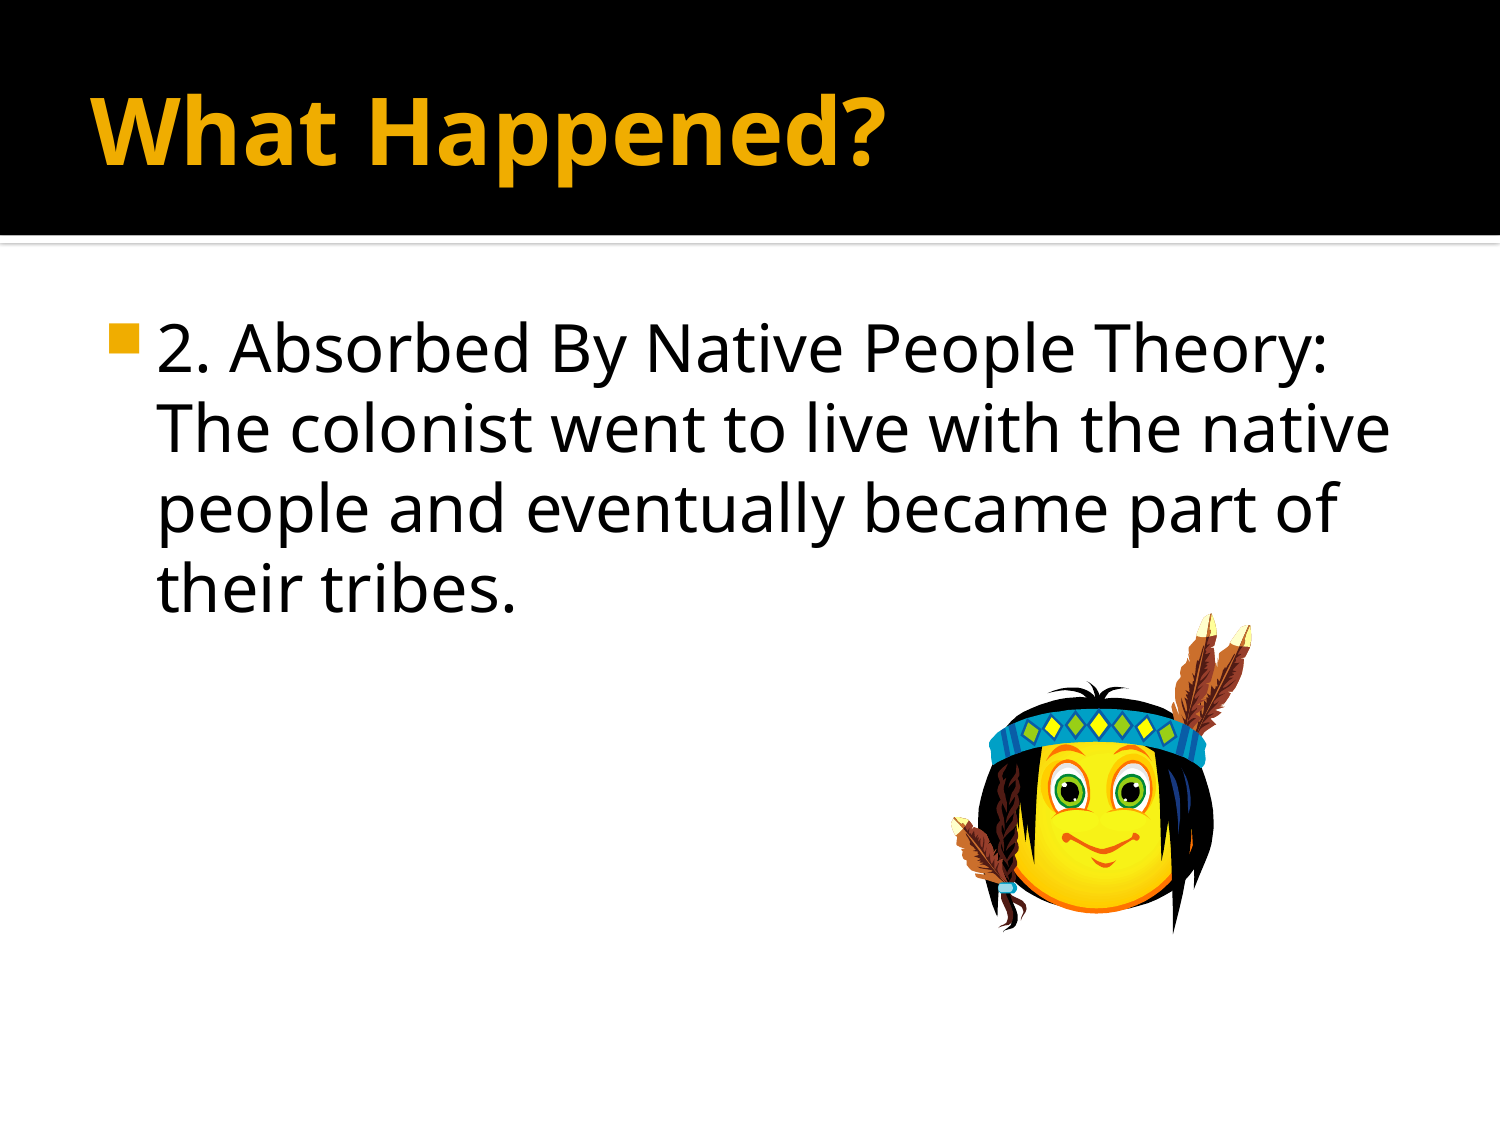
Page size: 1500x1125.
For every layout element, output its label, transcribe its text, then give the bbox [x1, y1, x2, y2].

picture [949, 612, 1253, 936]
list 2. Absorbed By Native People Theory: The colonist went to live with the native people and eventually became part of their tribes. [75, 291, 1425, 1050]
title What Happened? [75, 25, 1425, 231]
